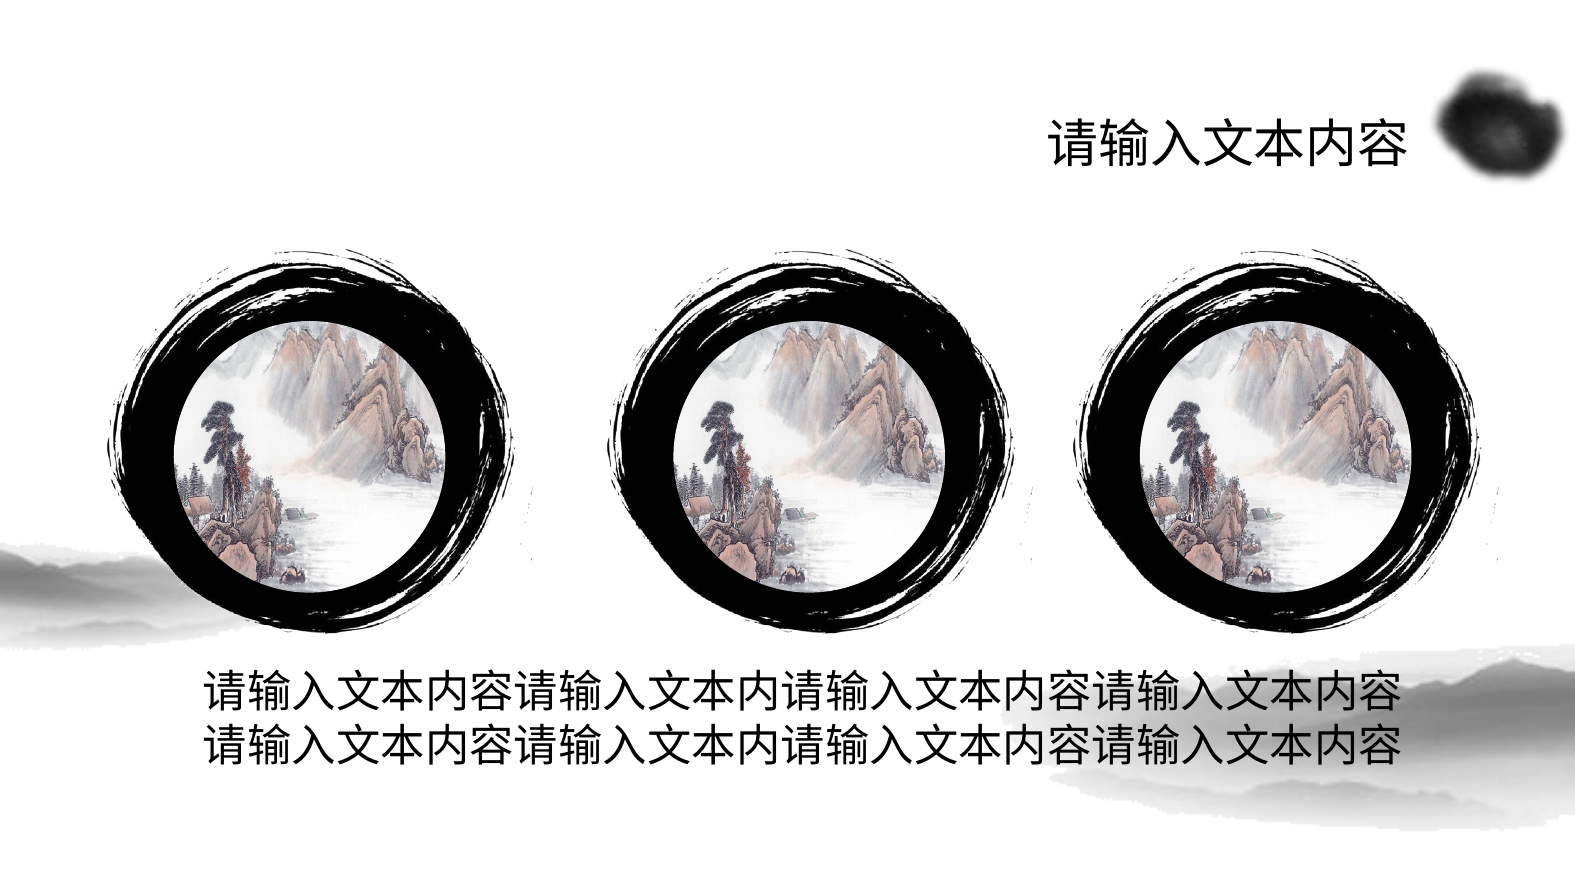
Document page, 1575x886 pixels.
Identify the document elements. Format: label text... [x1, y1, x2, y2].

text_box 请输入文本内容 [1032, 103, 1419, 181]
picture [1419, 61, 1575, 196]
picture [0, 222, 1575, 837]
